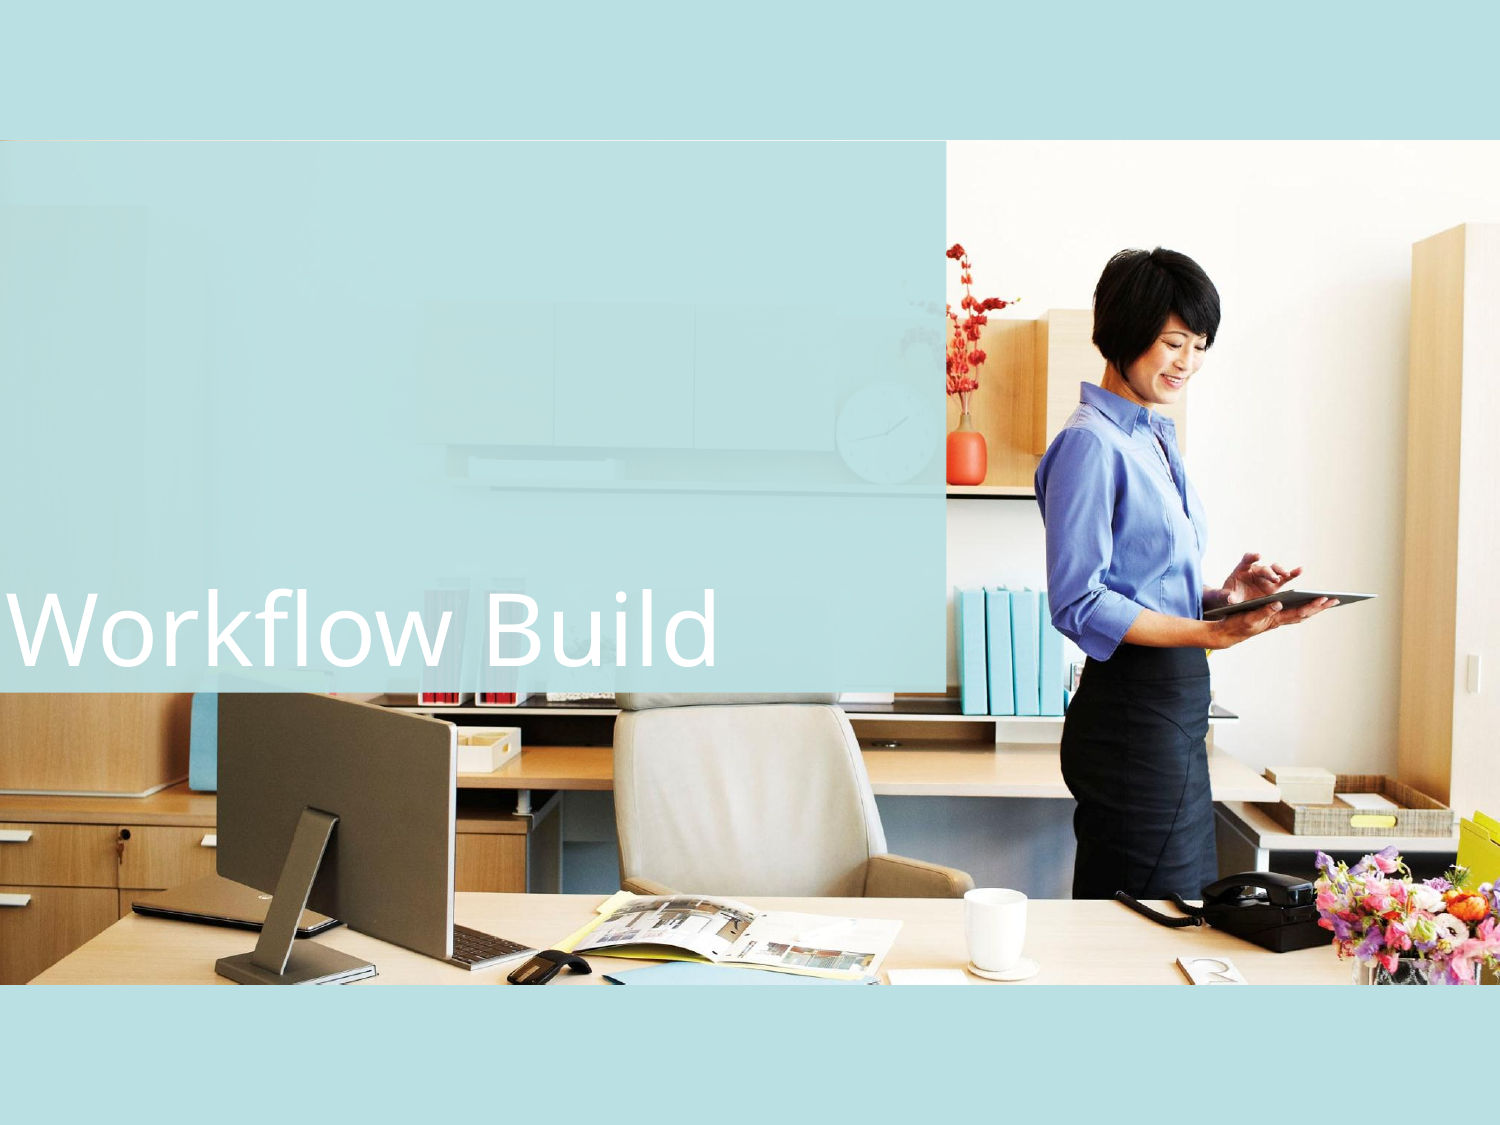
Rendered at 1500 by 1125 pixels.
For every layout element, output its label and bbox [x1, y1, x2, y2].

picture [0, 140, 1500, 985]
